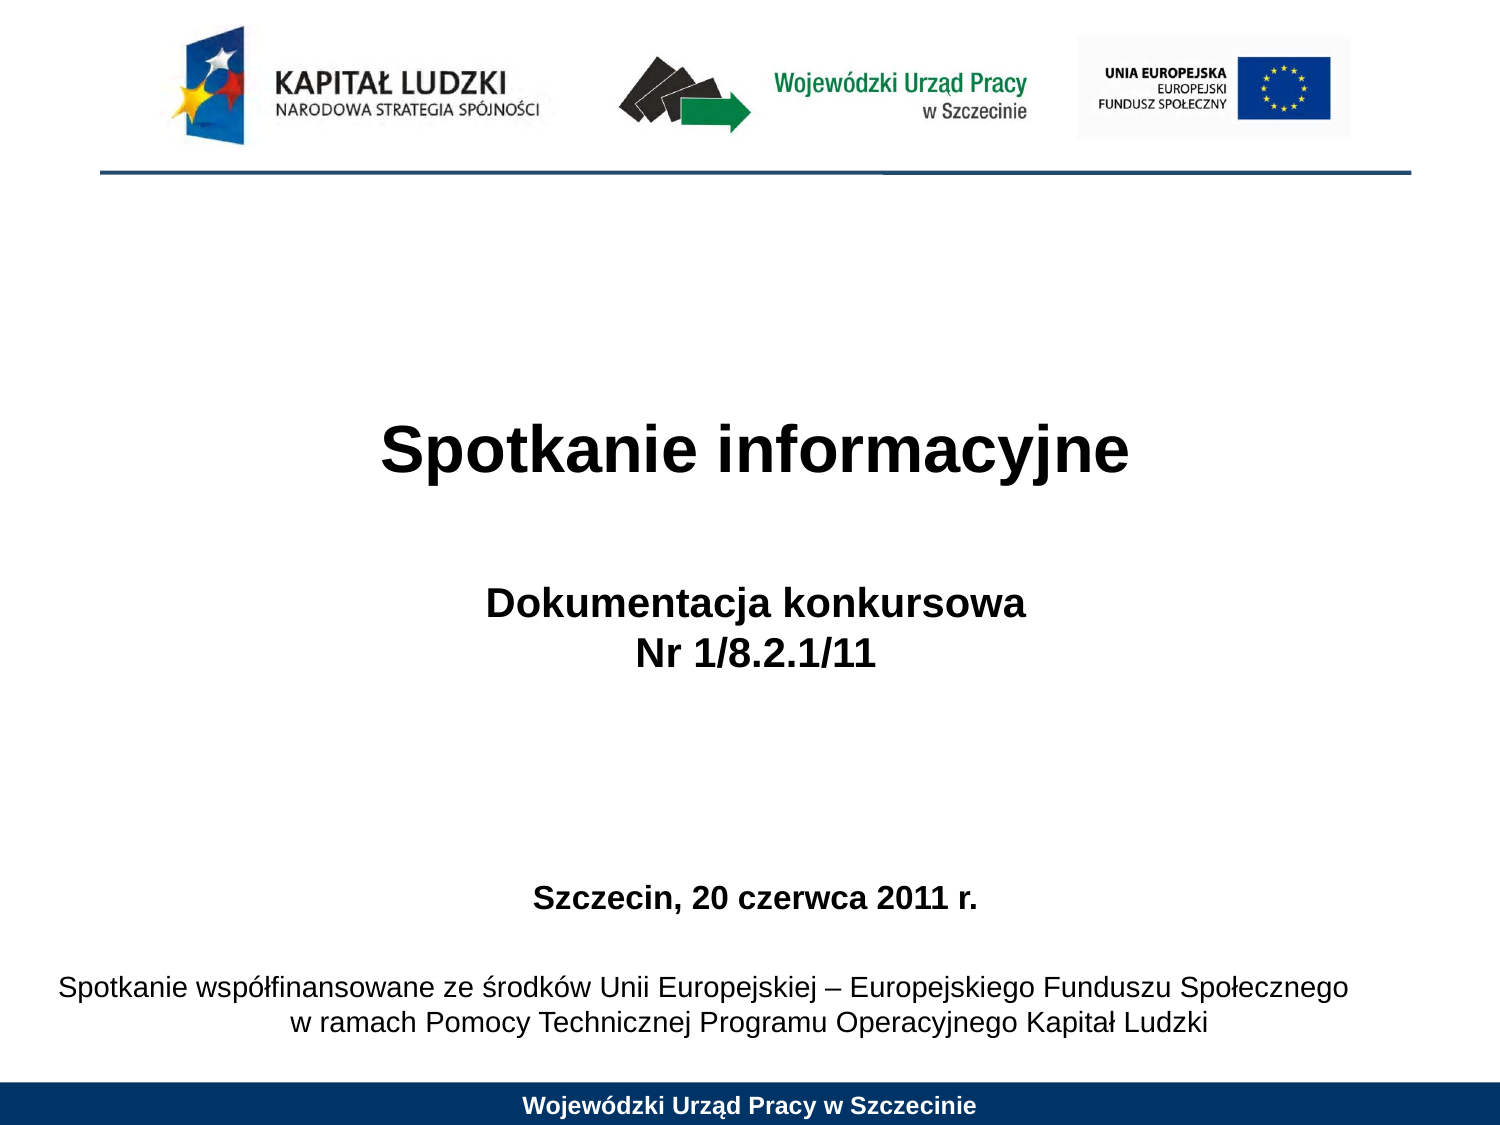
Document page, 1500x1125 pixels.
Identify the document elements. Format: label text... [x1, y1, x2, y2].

picture [159, 24, 1353, 149]
text_box Spotkanie współfinansowane ze środków Unii Europejskiej – Europejskiego Funduszu Społecznego w ramach Pomocy Technicznej Programu Operacyjnego Kapitał Ludzki [35, 960, 1465, 1046]
text_box Spotkanie informacyjne Dokumentacja konkursowa Nr 1/8.2.1/11 Szczecin, 20 czerwca 2011 r. [112, 278, 1400, 924]
